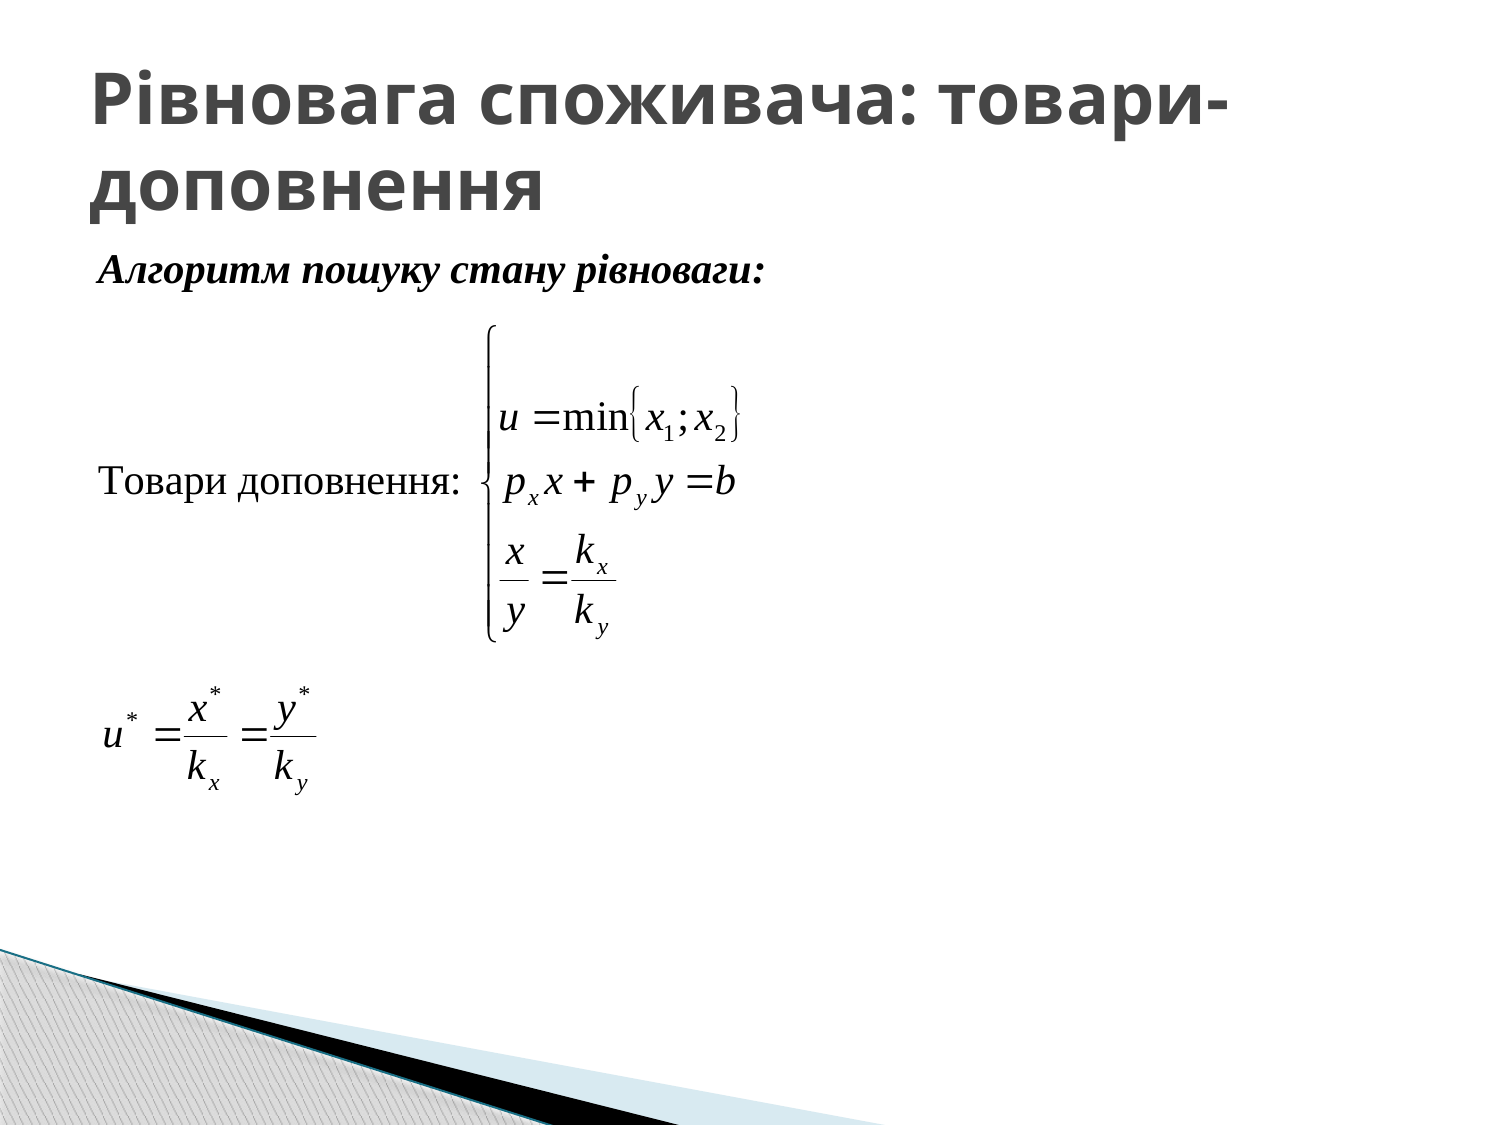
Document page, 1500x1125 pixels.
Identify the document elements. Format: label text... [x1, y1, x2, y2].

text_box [76, 243, 1465, 1018]
title Рівновага споживача: товари-доповнення [75, 45, 1425, 233]
